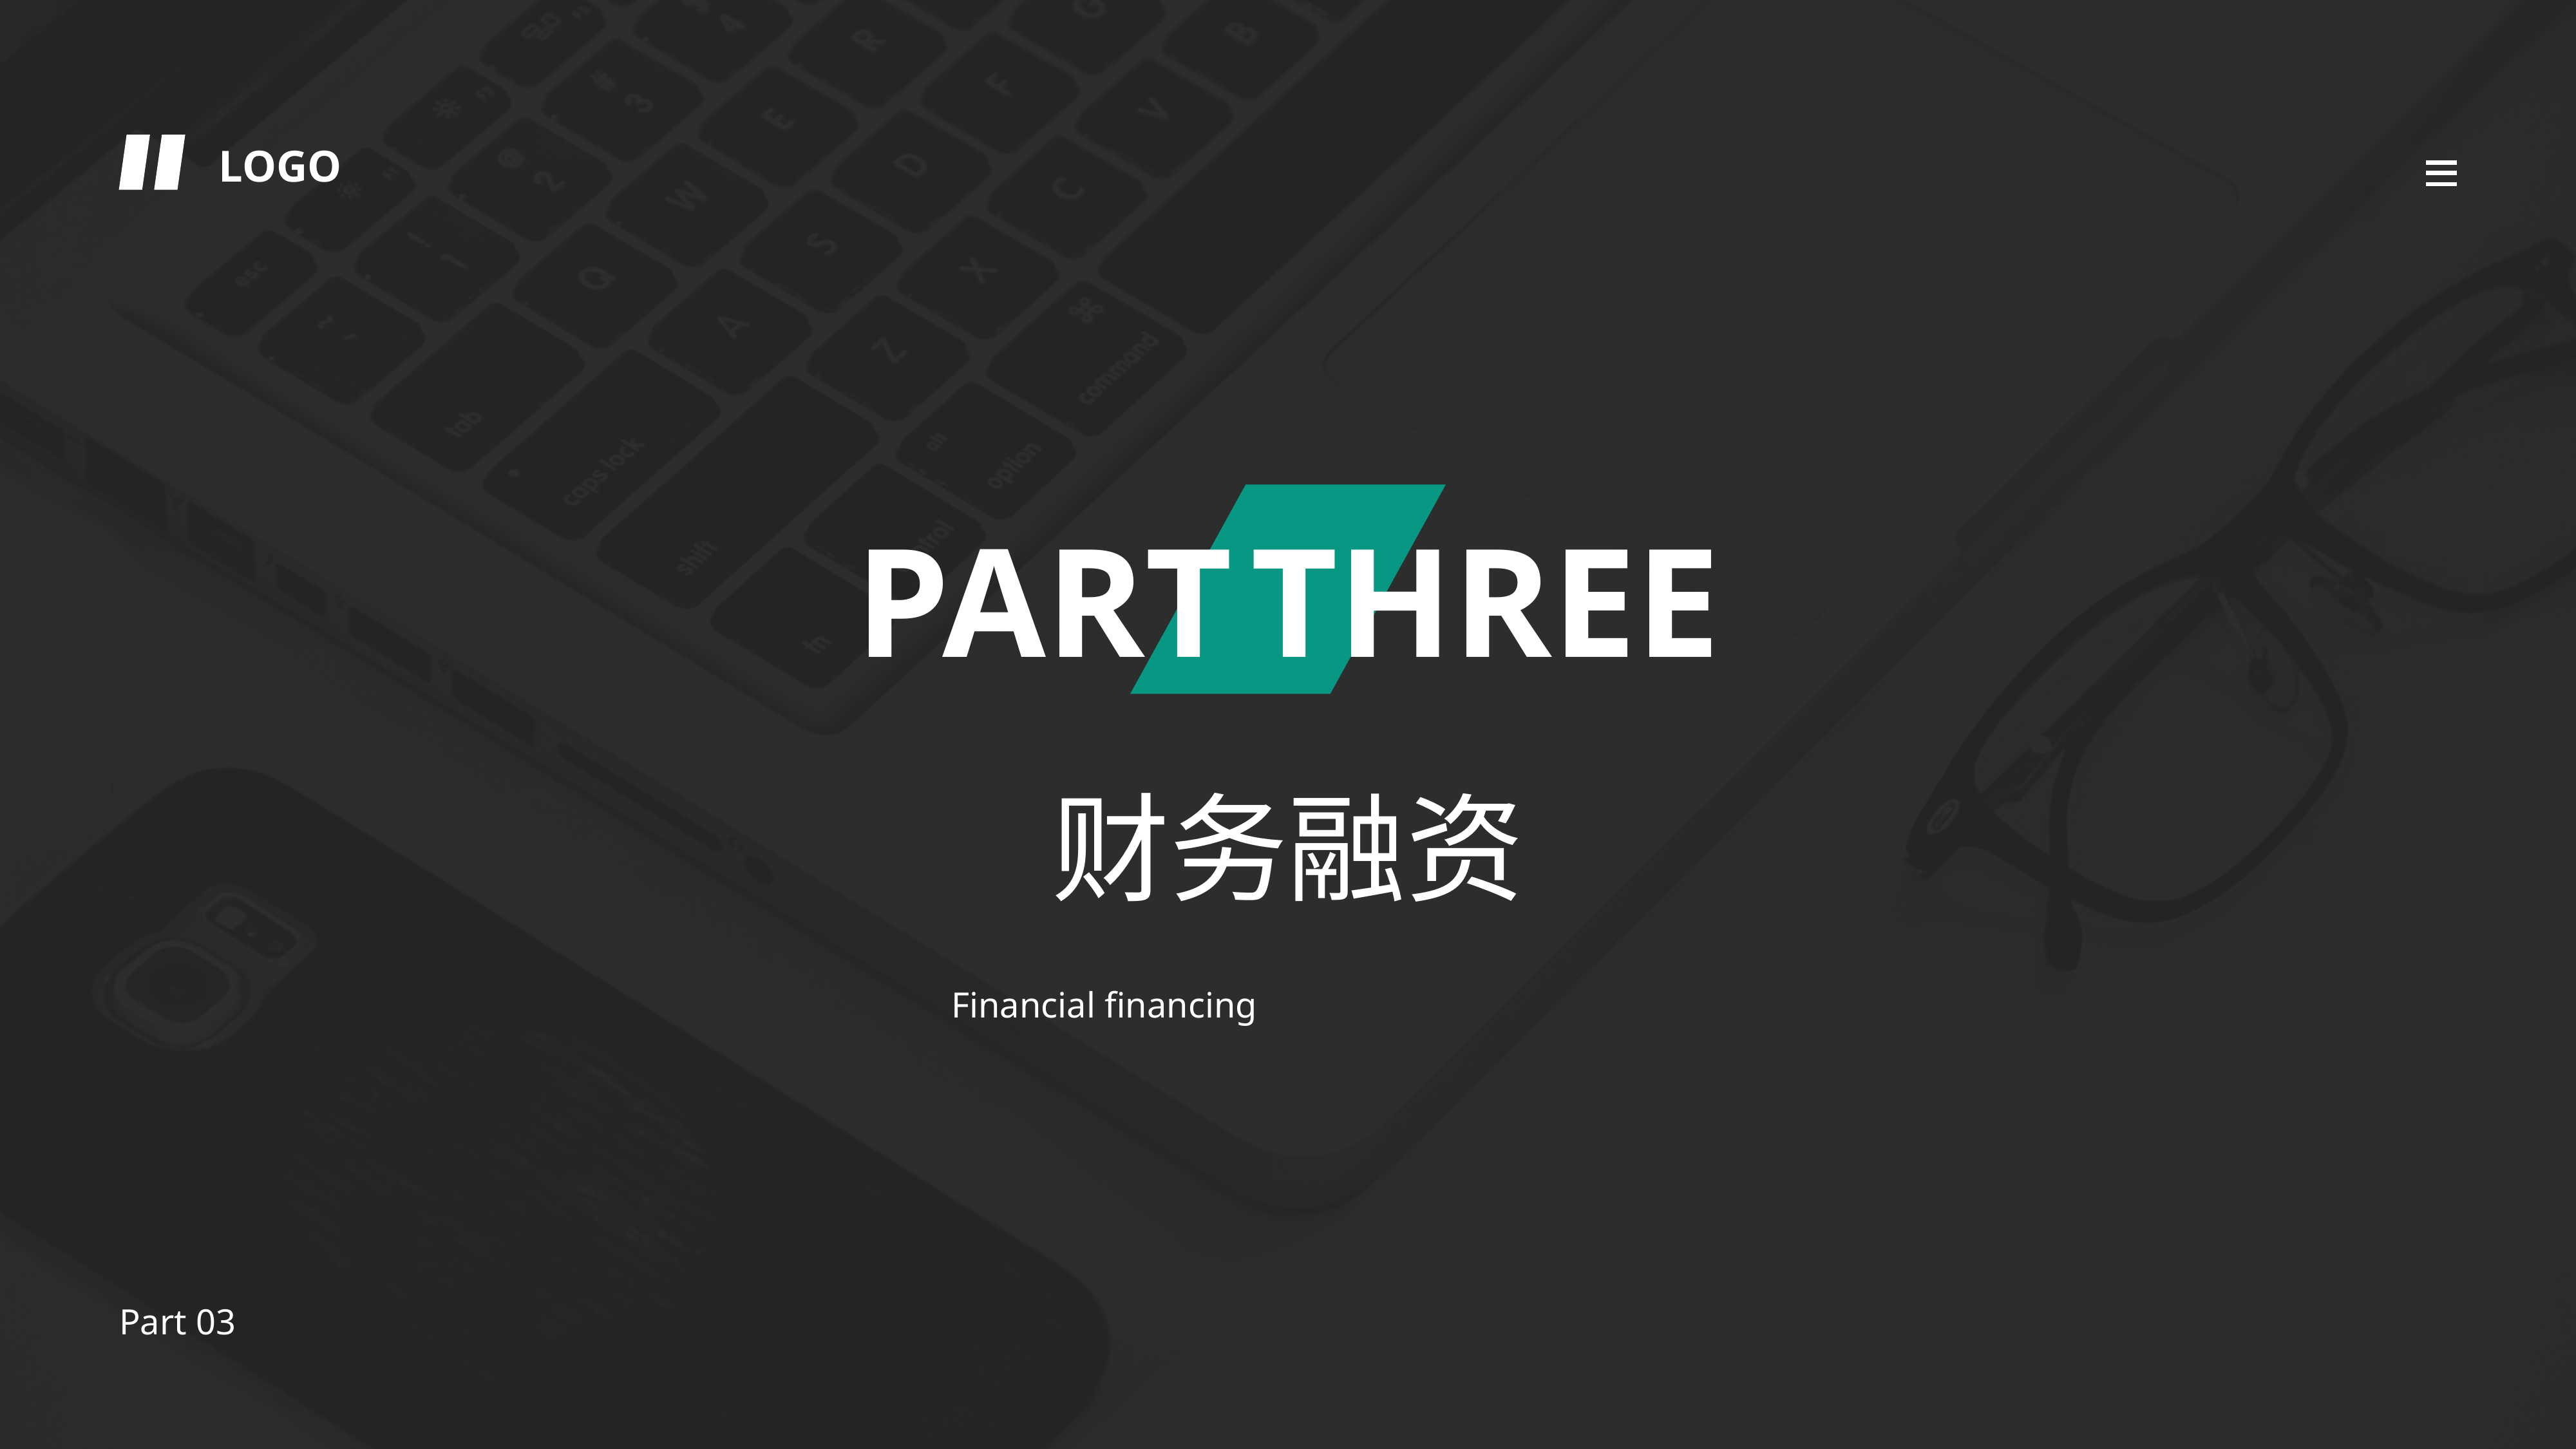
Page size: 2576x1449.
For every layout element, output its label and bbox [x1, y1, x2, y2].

text_box [118, 135, 185, 190]
picture [0, 0, 2576, 1449]
text_box [2426, 162, 2458, 184]
